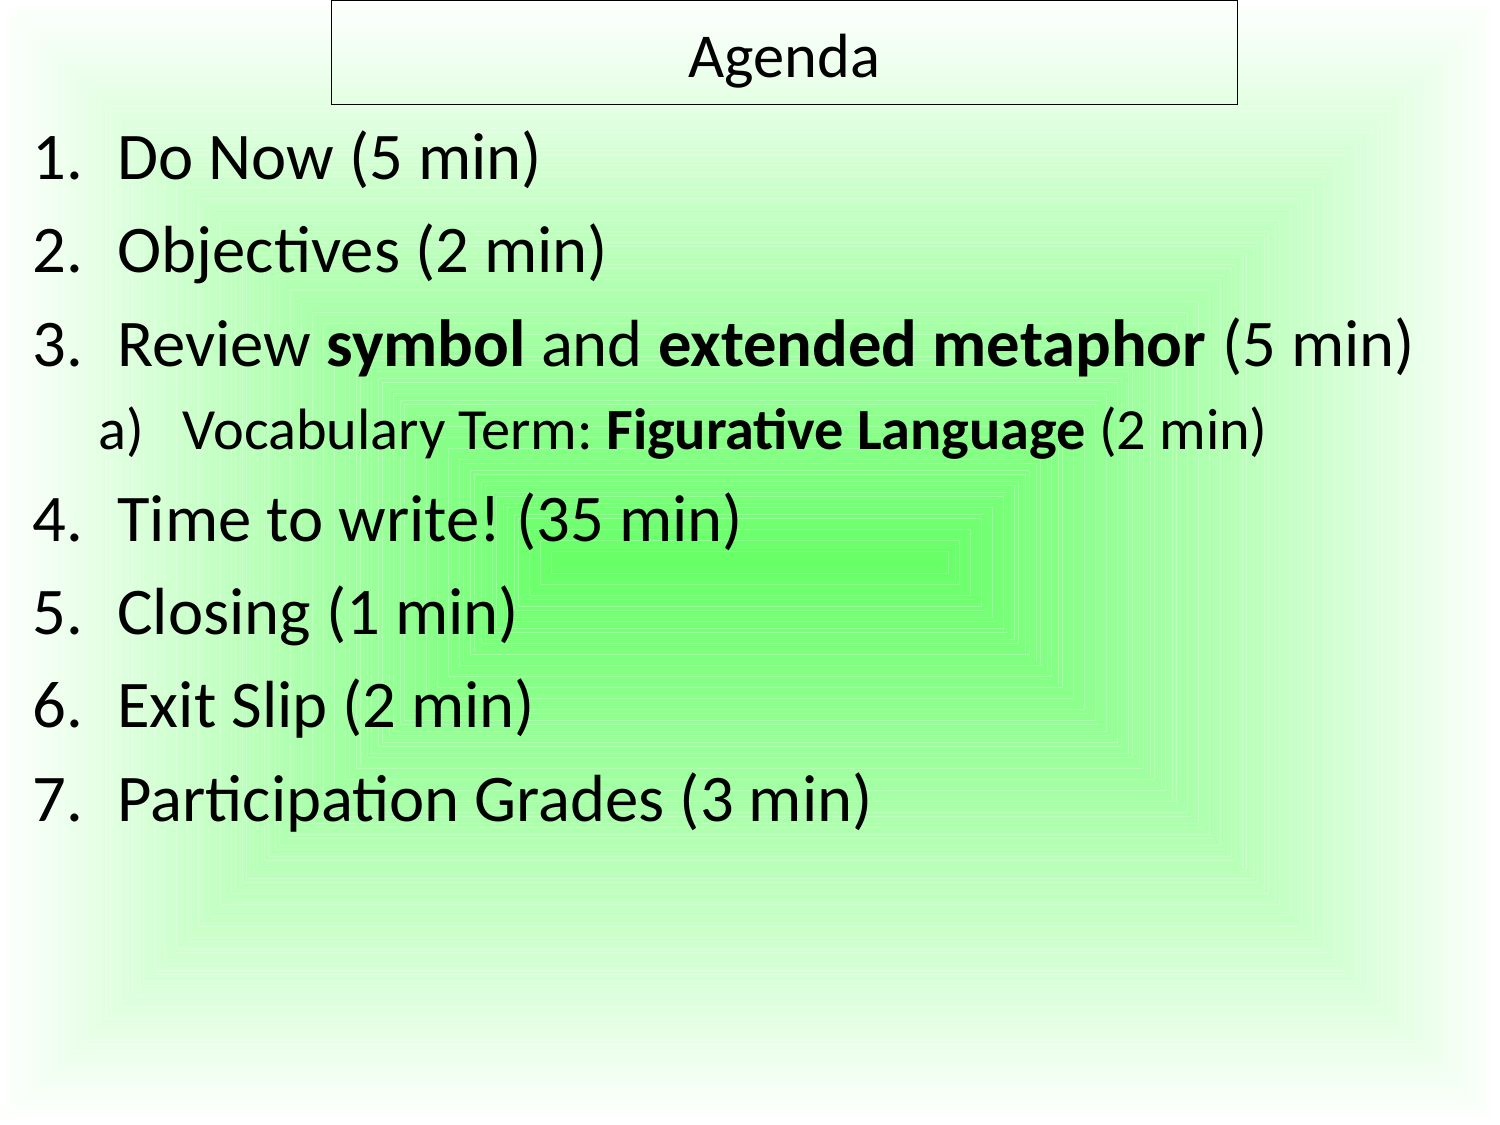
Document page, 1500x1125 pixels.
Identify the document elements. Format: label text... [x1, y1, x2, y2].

list Do Now (5 min) Objectives (2 min) Review symbol and extended metaphor (5 min) Vocabulary Term: Figurative Language (2 min) Time to write! (35 min) Closing (1 min) Exit Slip (2 min) Participation Grades (3 min) [0, 104, 1500, 1125]
text_box Agenda [331, 0, 1238, 105]
